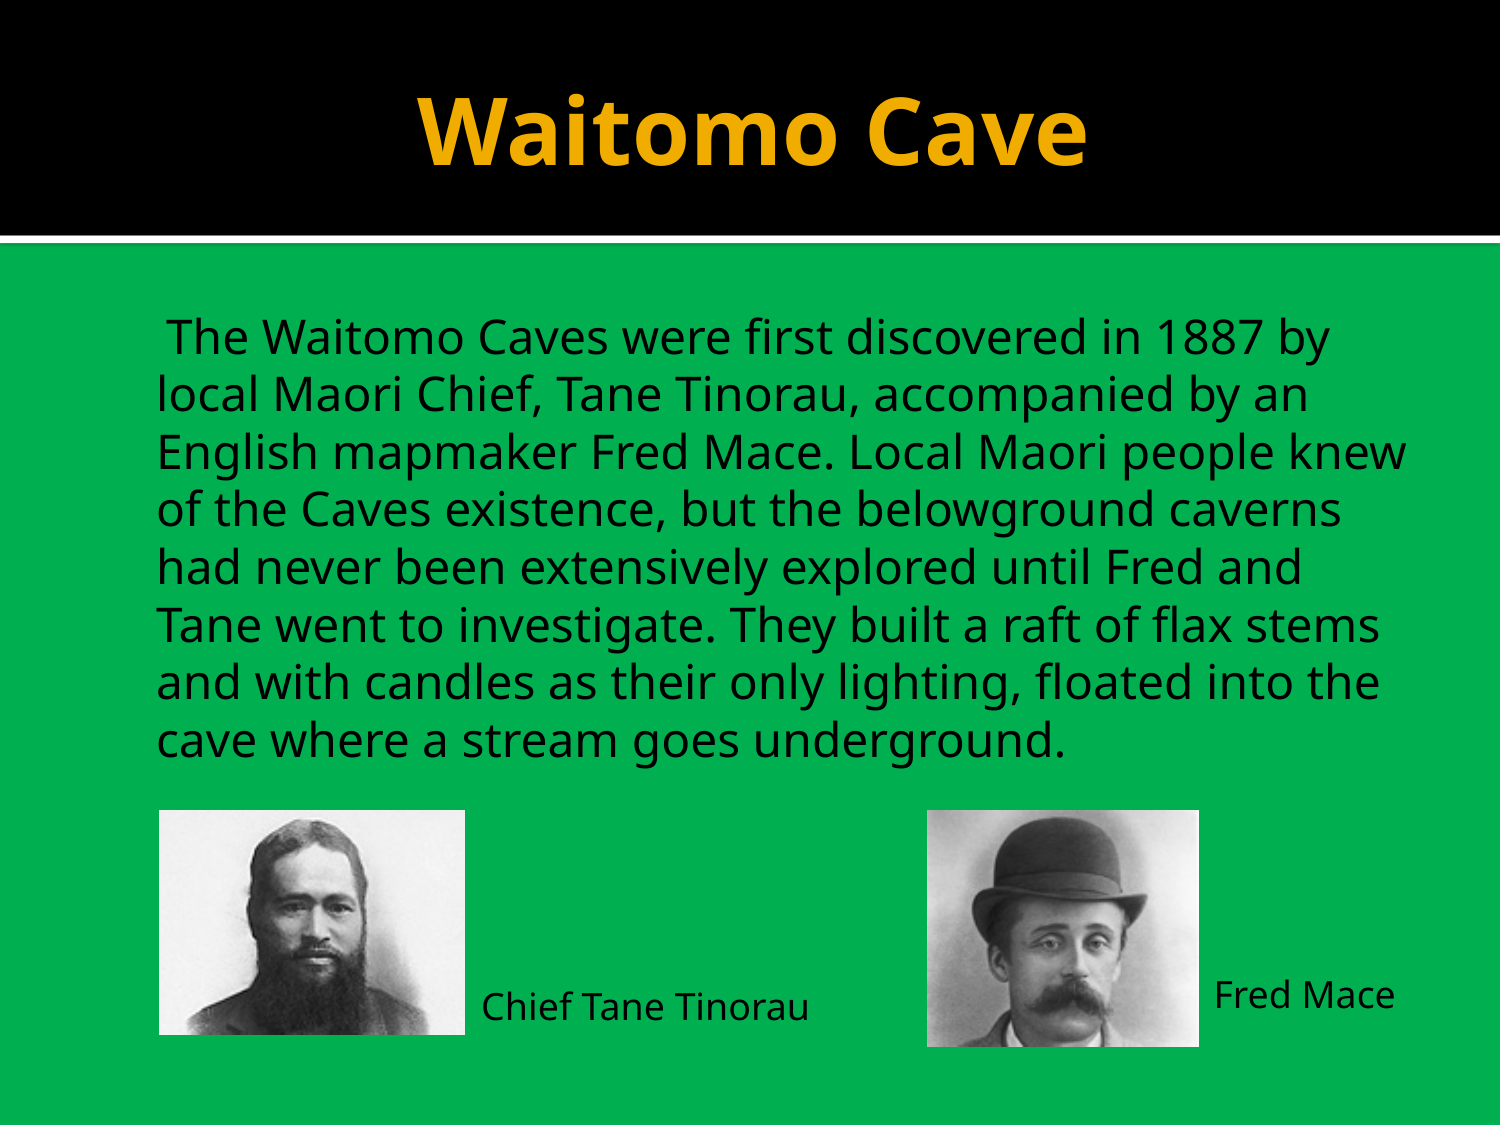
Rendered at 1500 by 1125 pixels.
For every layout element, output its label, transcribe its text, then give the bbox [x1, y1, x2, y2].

text_box Fred Mace [1203, 964, 1424, 1024]
picture [927, 810, 1199, 1047]
list The Waitomo Caves were first discovered in 1887 by local Maori Chief, Tane Tinorau, accompanied by an English mapmaker Fred Mace. Local Maori people knew of the Caves existence, but the belowground caverns had never been extensively explored until Fred and Tane went to investigate. They built a raft of flax stems and with candles as their only lighting, floated into the cave where a stream goes underground. [75, 291, 1425, 1050]
text_box Chief Tane Tinorau [469, 975, 892, 1036]
picture [159, 810, 465, 1035]
title Waitomo Cave [75, 25, 1425, 231]
